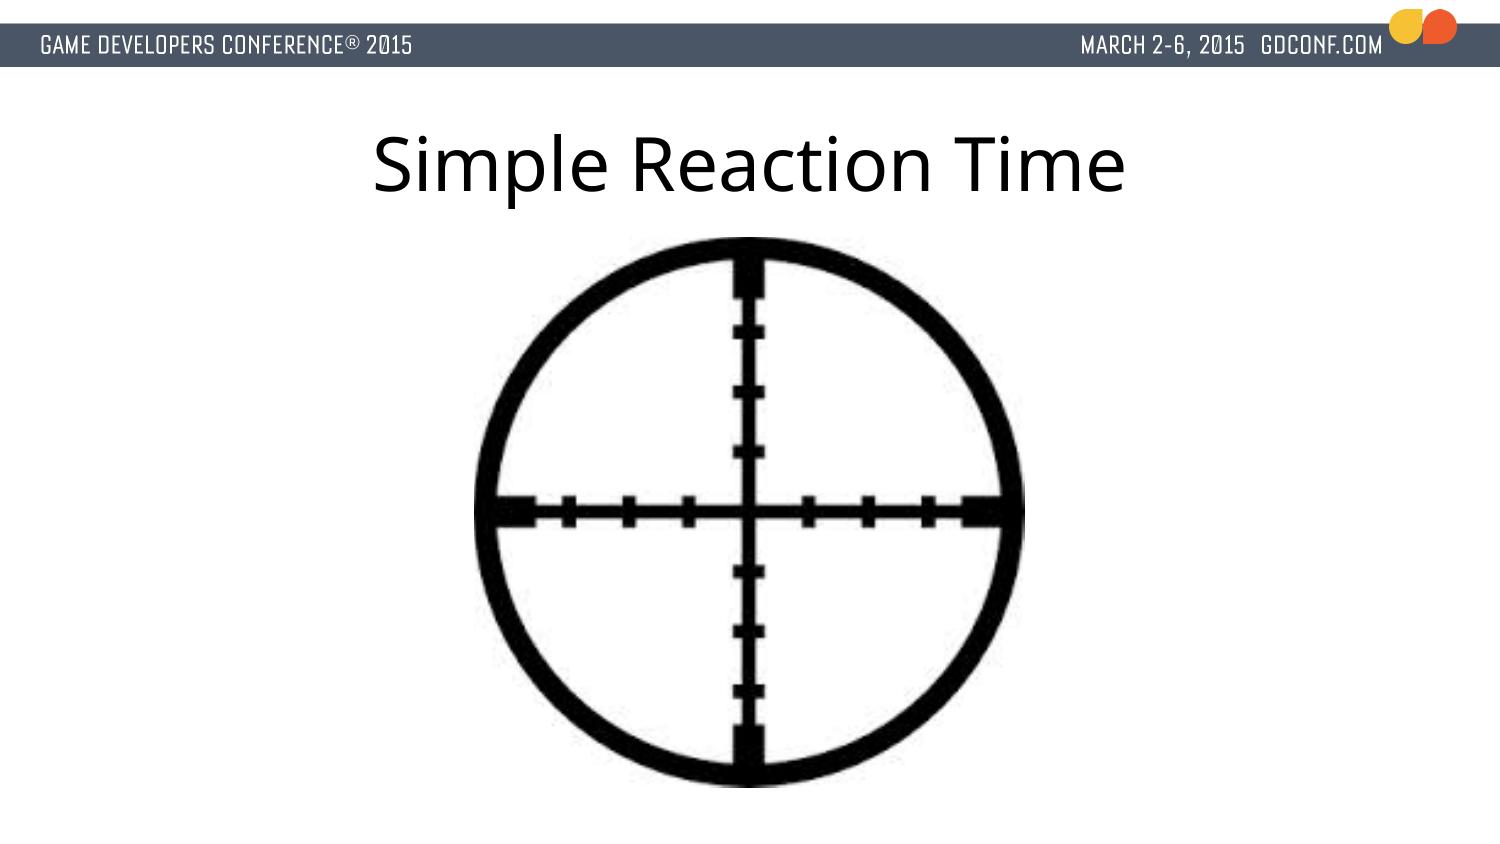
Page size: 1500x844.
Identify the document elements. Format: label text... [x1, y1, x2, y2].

picture [0, 9, 1500, 67]
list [474, 237, 1026, 788]
title Simple Reaction Time [87, 109, 1413, 238]
